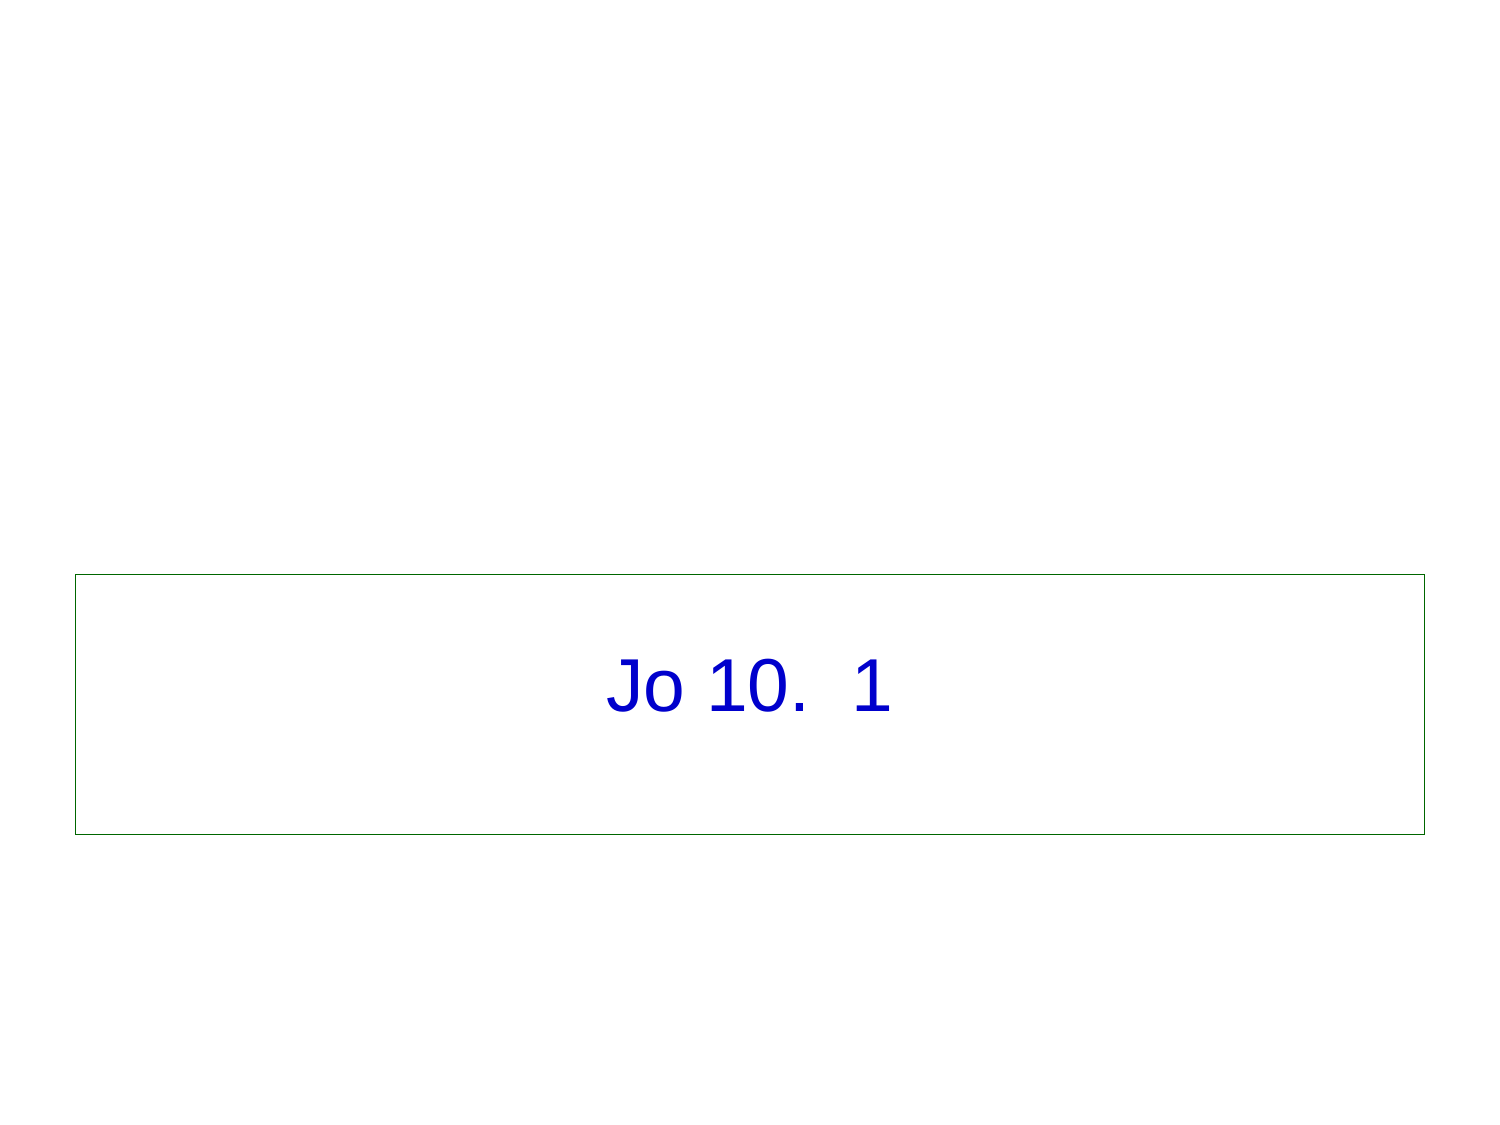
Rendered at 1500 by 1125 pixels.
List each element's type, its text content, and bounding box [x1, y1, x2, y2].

list Jo 10. 1 [75, 574, 1425, 835]
